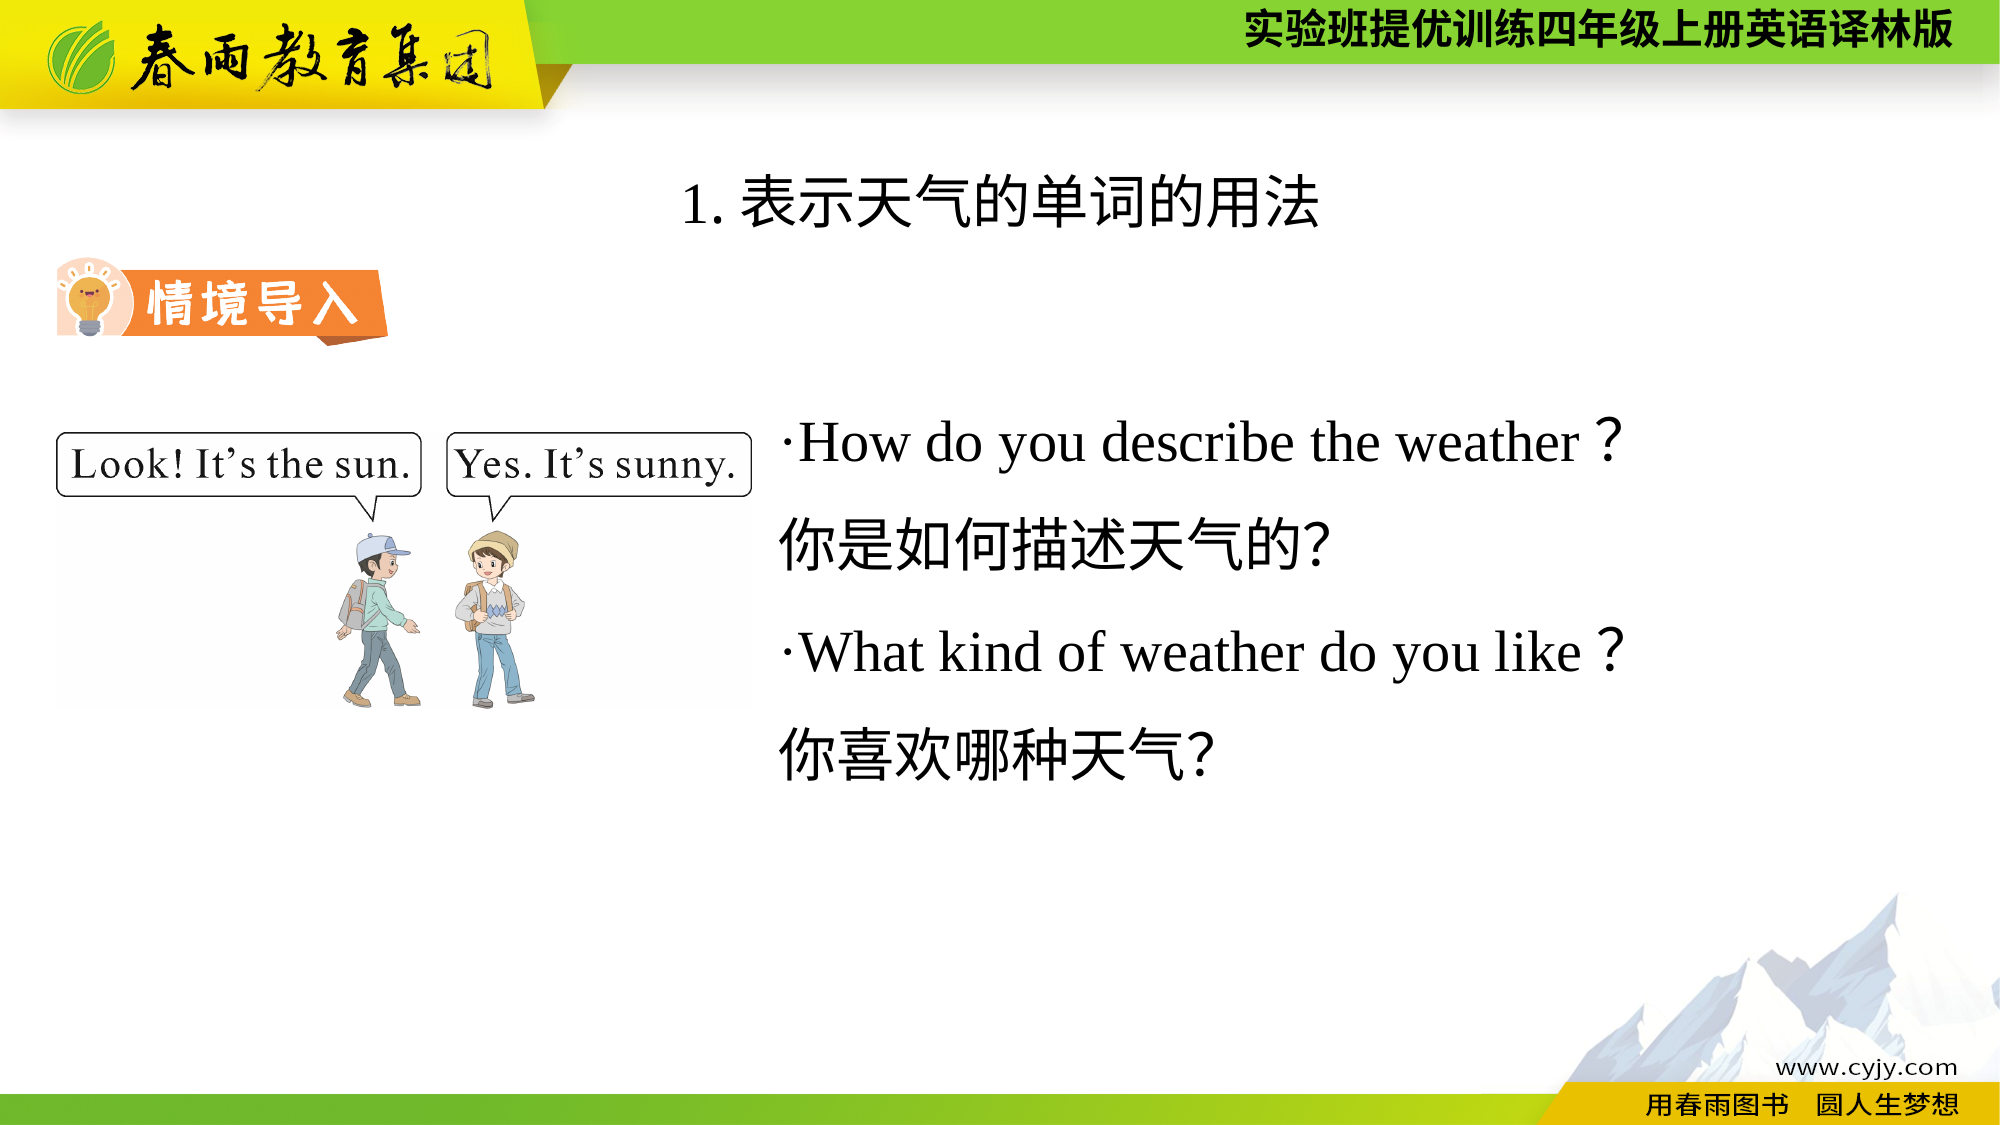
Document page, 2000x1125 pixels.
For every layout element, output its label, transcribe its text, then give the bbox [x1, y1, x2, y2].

text_box ·How do you describe the weather？ 你是如何描述天气的？ ·What kind of weather do you like？ 你喜欢哪种天气？ [763, 361, 1944, 796]
list 1.表示天气的单词的用法 [59, 122, 1944, 231]
picture [0, 0, 2000, 1125]
